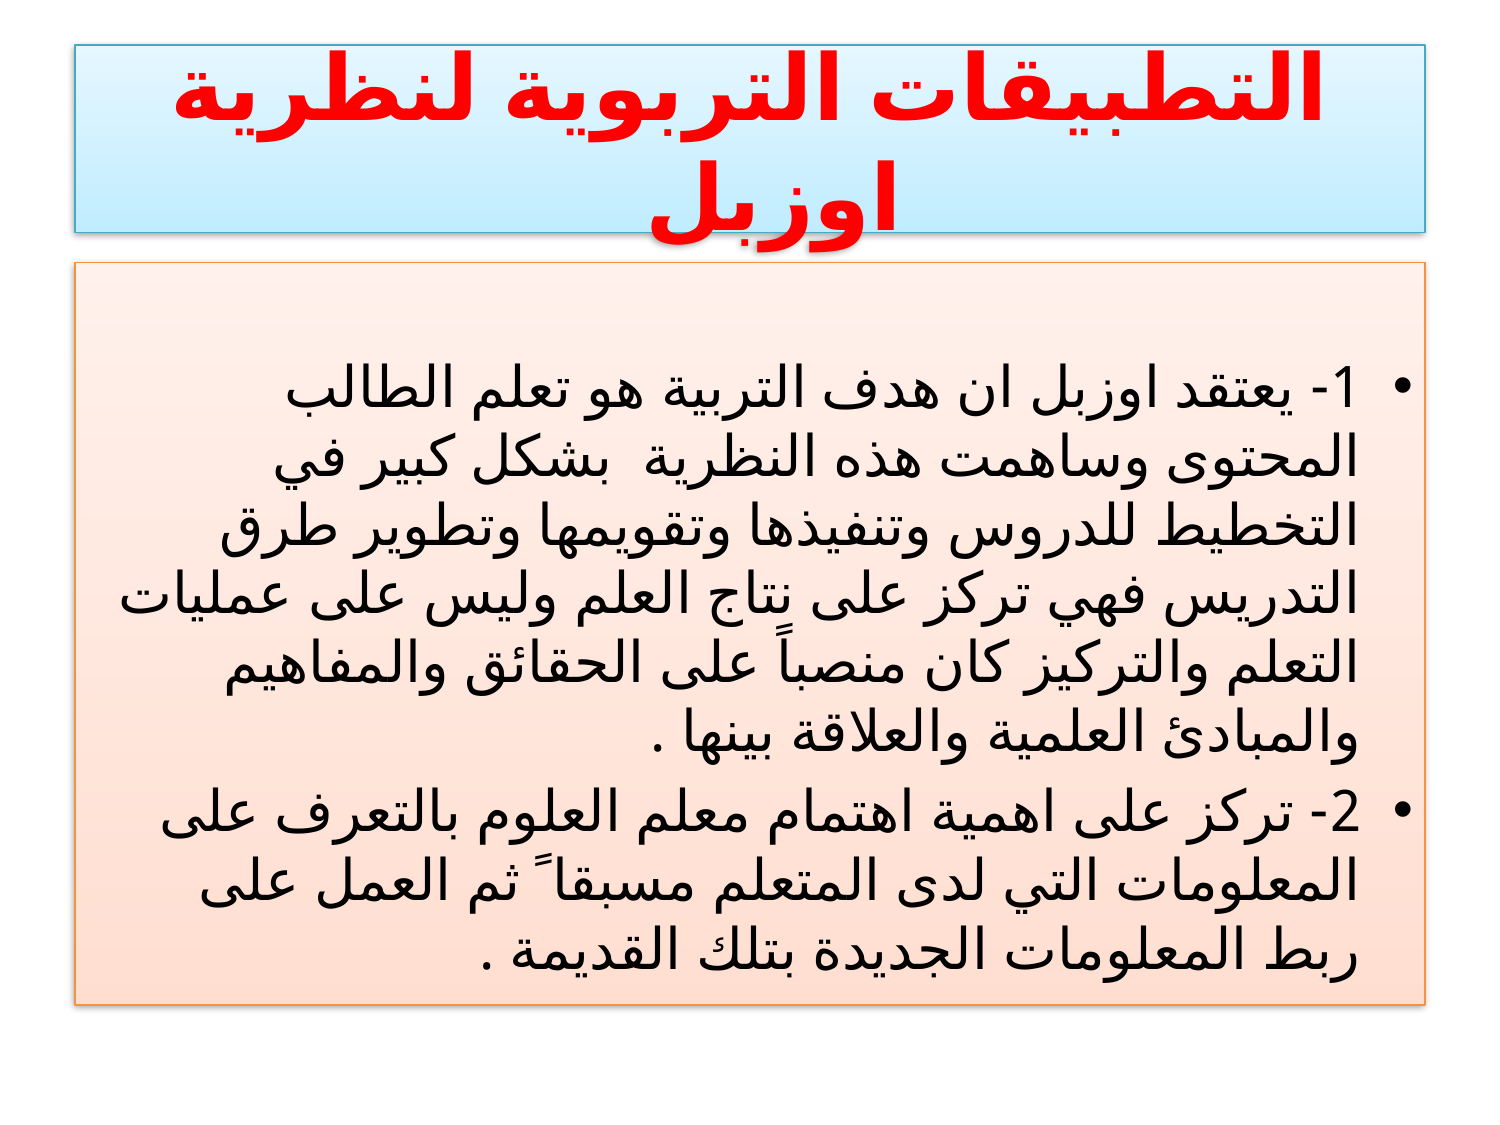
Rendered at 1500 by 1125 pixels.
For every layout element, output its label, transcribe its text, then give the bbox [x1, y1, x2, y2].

title التطبيقات التربوية لنظرية اوزبل [74, 44, 1426, 233]
list 1- يعتقد اوزبل ان هدف التربية هو تعلم الطالب المحتوى وساهمت هذه النظرية بشكل كبير في التخطيط للدروس وتنفيذها وتقويمها وتطوير طرق التدريس فهي تركز على نتاج العلم وليس على عمليات التعلم والتركيز كان منصباً على الحقائق والمفاهيم والمبادئ العلمية والعلاقة بينها . 2- تركز على اهمية اهتمام معلم العلوم بالتعرف على المعلومات التي لدى المتعلم مسبقا ً ثم العمل على ربط المعلومات الجديدة بتلك القديمة . [74, 262, 1426, 1006]
